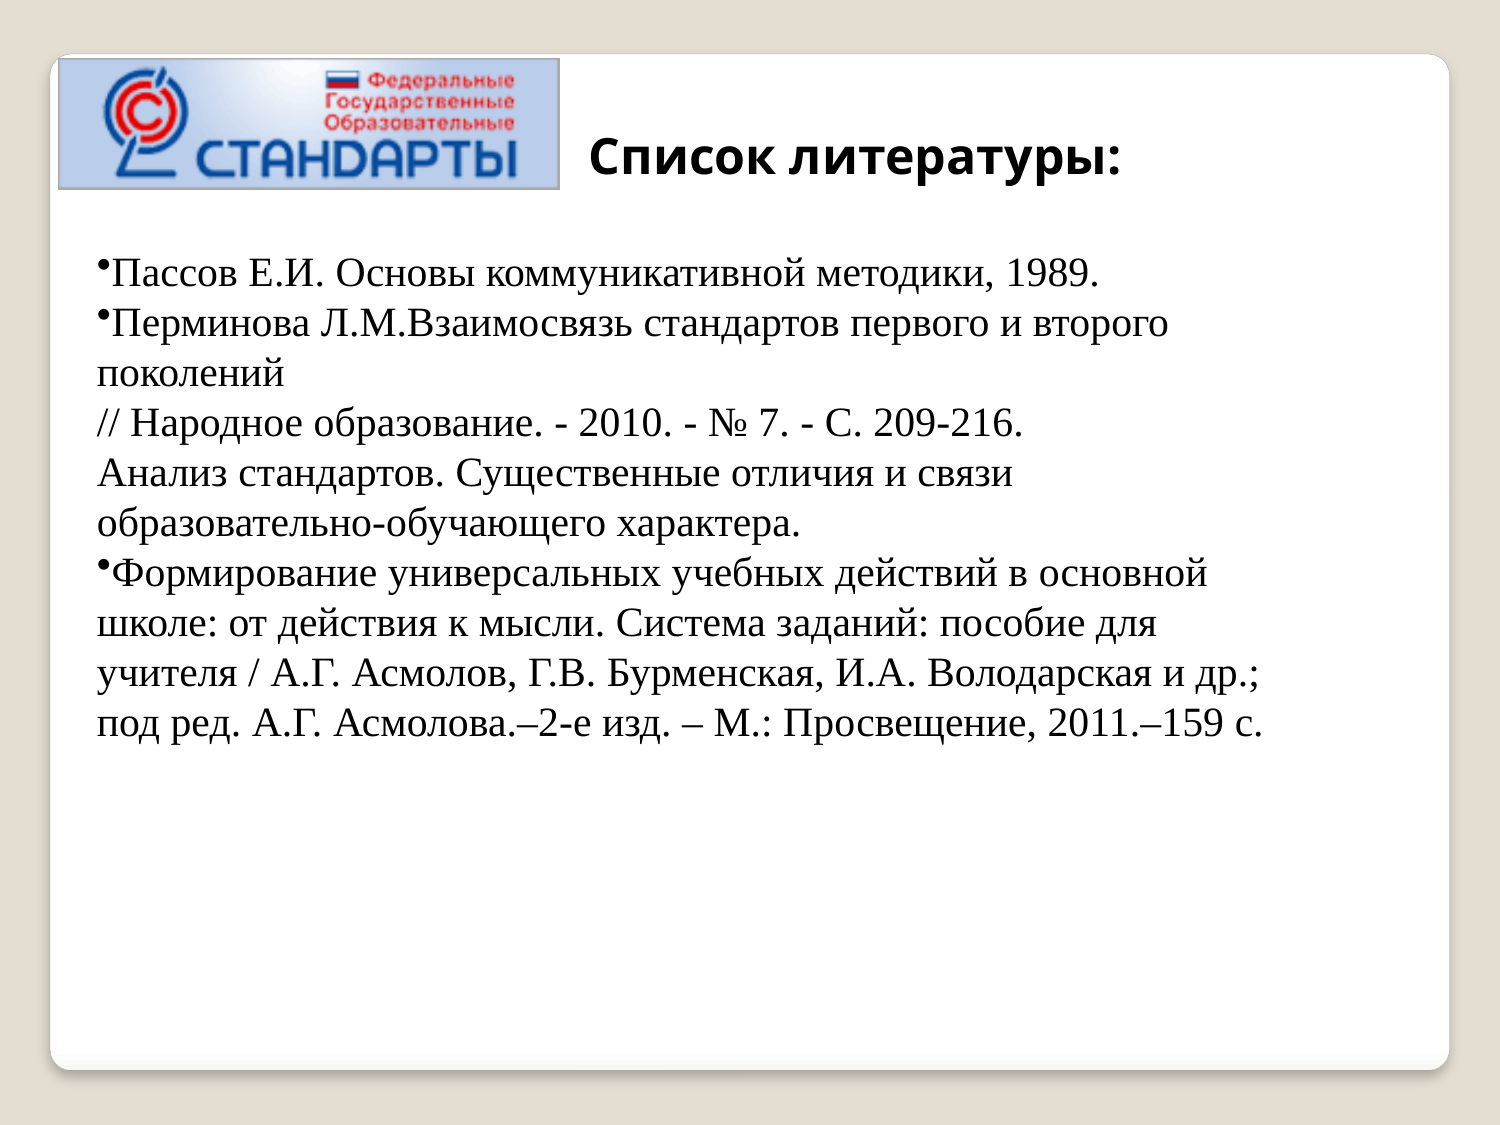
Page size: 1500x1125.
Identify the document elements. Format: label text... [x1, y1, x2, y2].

text_box Пассов Е.И. Основы коммуникативной методики, 1989. Перминова Л.М.Взаимосвязь стандартов первого и второго поколений // Народное образование. - 2010. - № 7. - С. 209-216. Анализ стандартов. Существенные отличия и связи образовательно-обучающего характера. Формирование универсальных учебных действий в основной школе: от действия к мысли. Система заданий: пособие для учителя / А.Г. Асмолов, Г.В. Бурменская, И.А. Володарская и др.; под ред. А.Г. Асмолова.–2-е изд. – М.: Просвещение, 2011.–159 с. [81, 236, 1313, 752]
picture [58, 58, 561, 190]
text_box Список литературы: [574, 117, 1343, 252]
